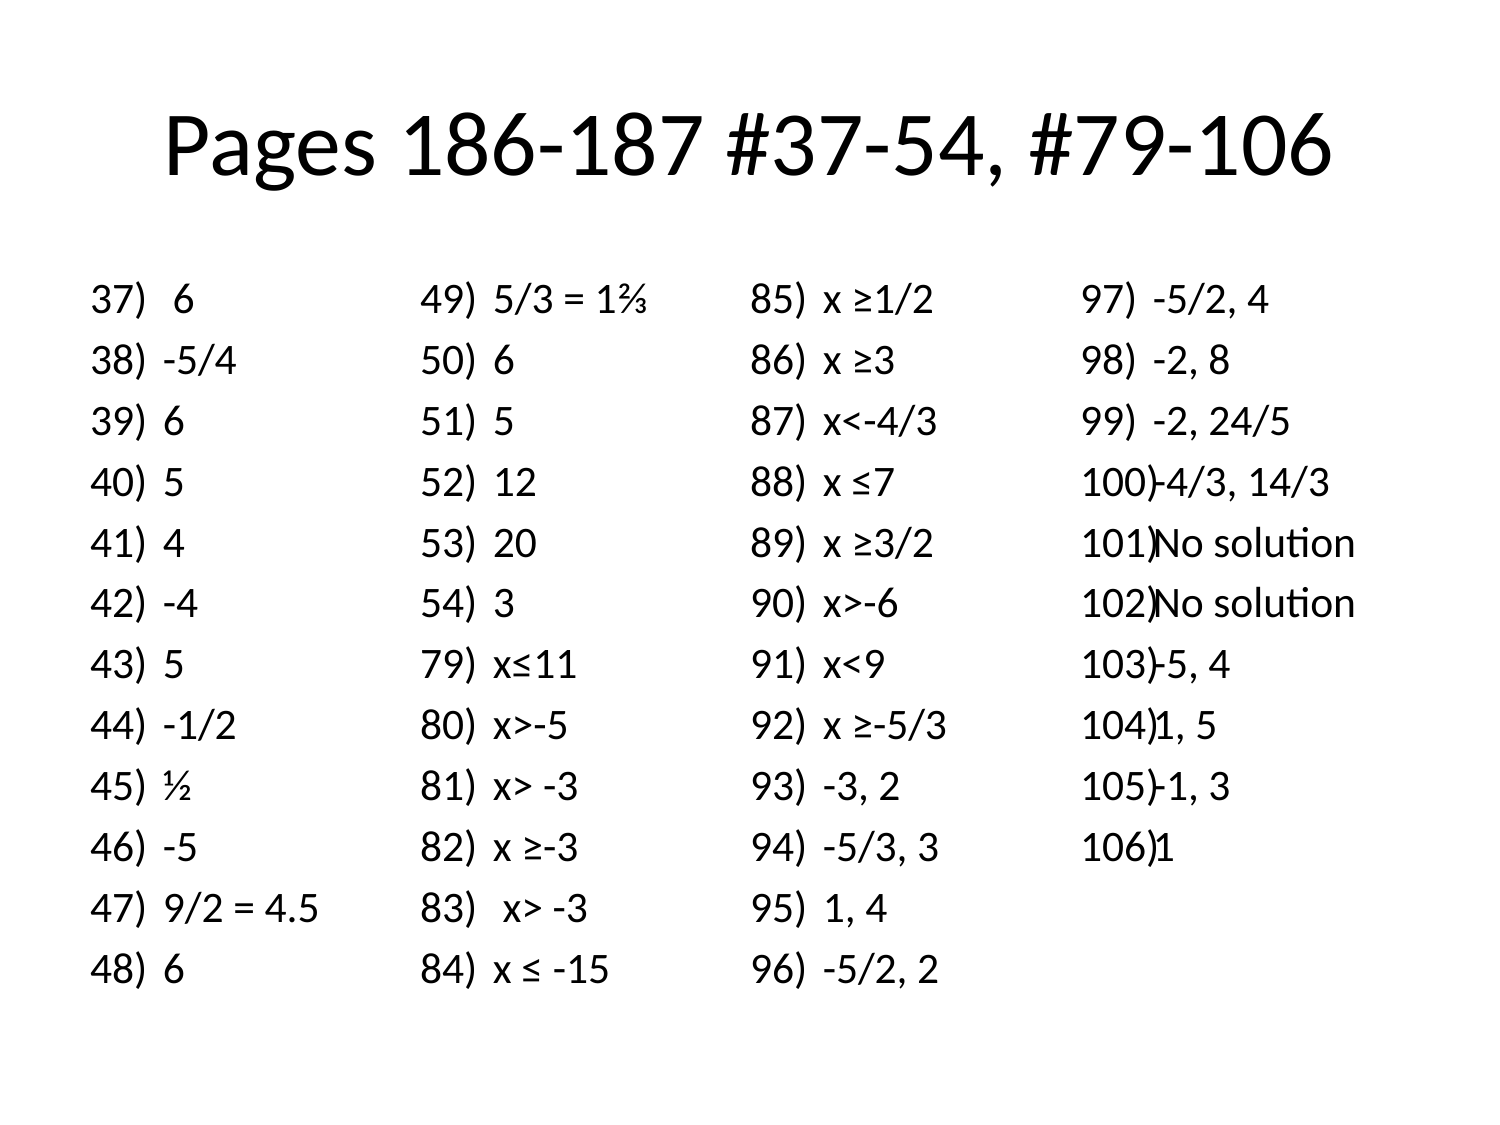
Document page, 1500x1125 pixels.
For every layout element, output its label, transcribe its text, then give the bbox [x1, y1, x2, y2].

list 6 -5/4 6 5 4 -4 5 -1/2 ½ -5 9/2 = 4.5 6 5/3 = 1⅔ 6 5 12 20 3 x≤11 x>-5 x> -3 x ≥-3 x> -3 x ≤ -15 x ≥1/2 x ≥3 x<-4/3 x ≤7 x ≥3/2 x>-6 x<9 x ≥-5/3 -3, 2 -5/3, 3 1, 4 -5/2, 2 -5/2, 4 -2, 8 -2, 24/5 -4/3, 14/3 No solution No solution -5, 4 1, 5 -1, 3 1 [75, 262, 1425, 1005]
title Pages 186-187 #37-54, #79-106 [75, 45, 1425, 233]
